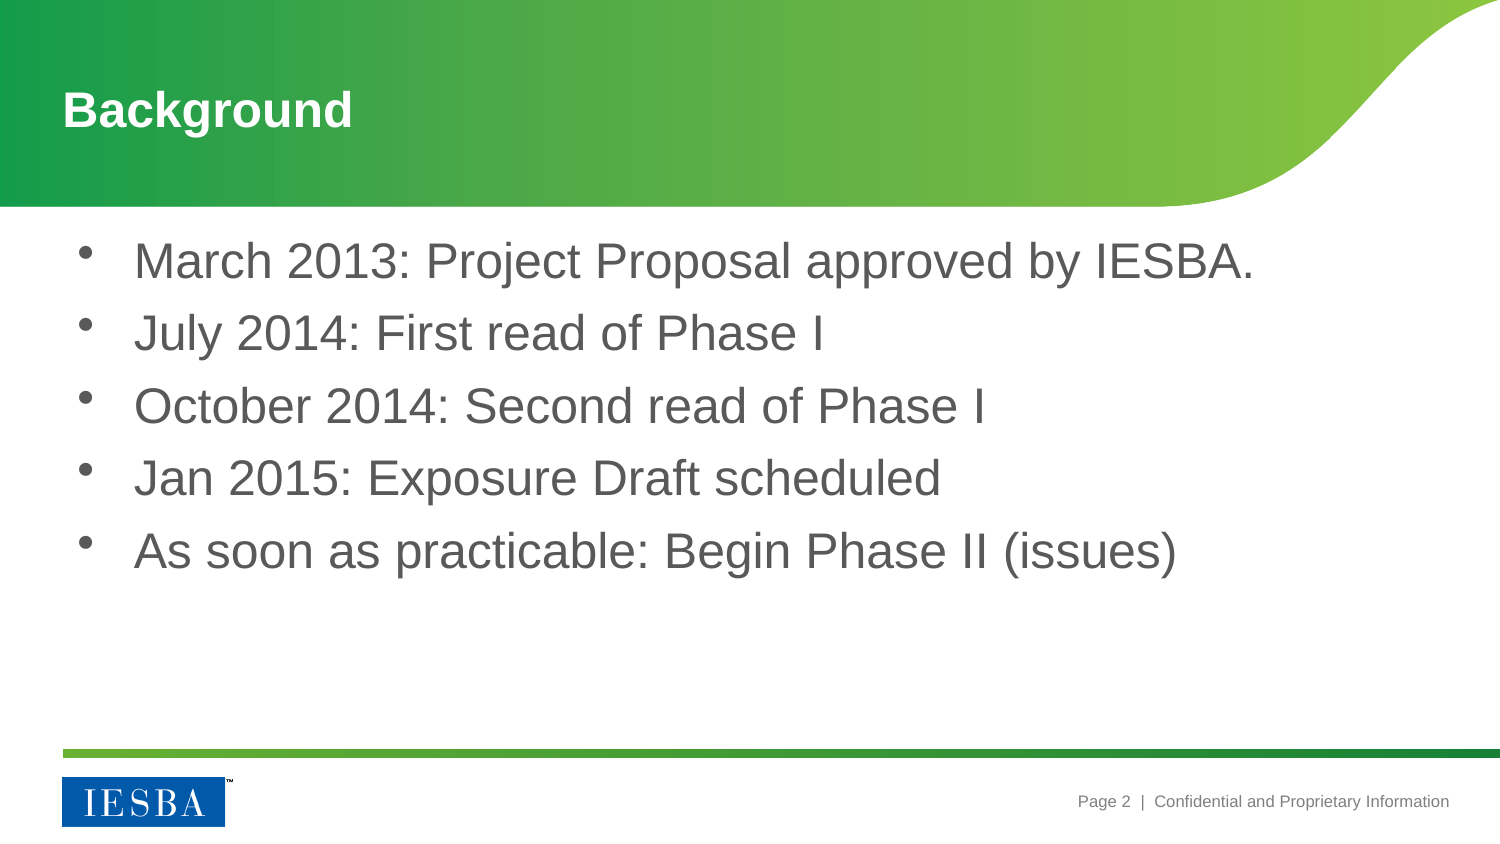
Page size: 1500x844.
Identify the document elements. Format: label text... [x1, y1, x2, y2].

title Background [62, 75, 1300, 141]
picture [0, 0, 1500, 207]
list March 2013: Project Proposal approved by IESBA. July 2014: First read of Phase I October 2014: Second read of Phase I Jan 2015: Exposure Draft scheduled As soon as practicable: Begin Phase II (issues) [62, 220, 1450, 724]
picture [62, 777, 233, 827]
